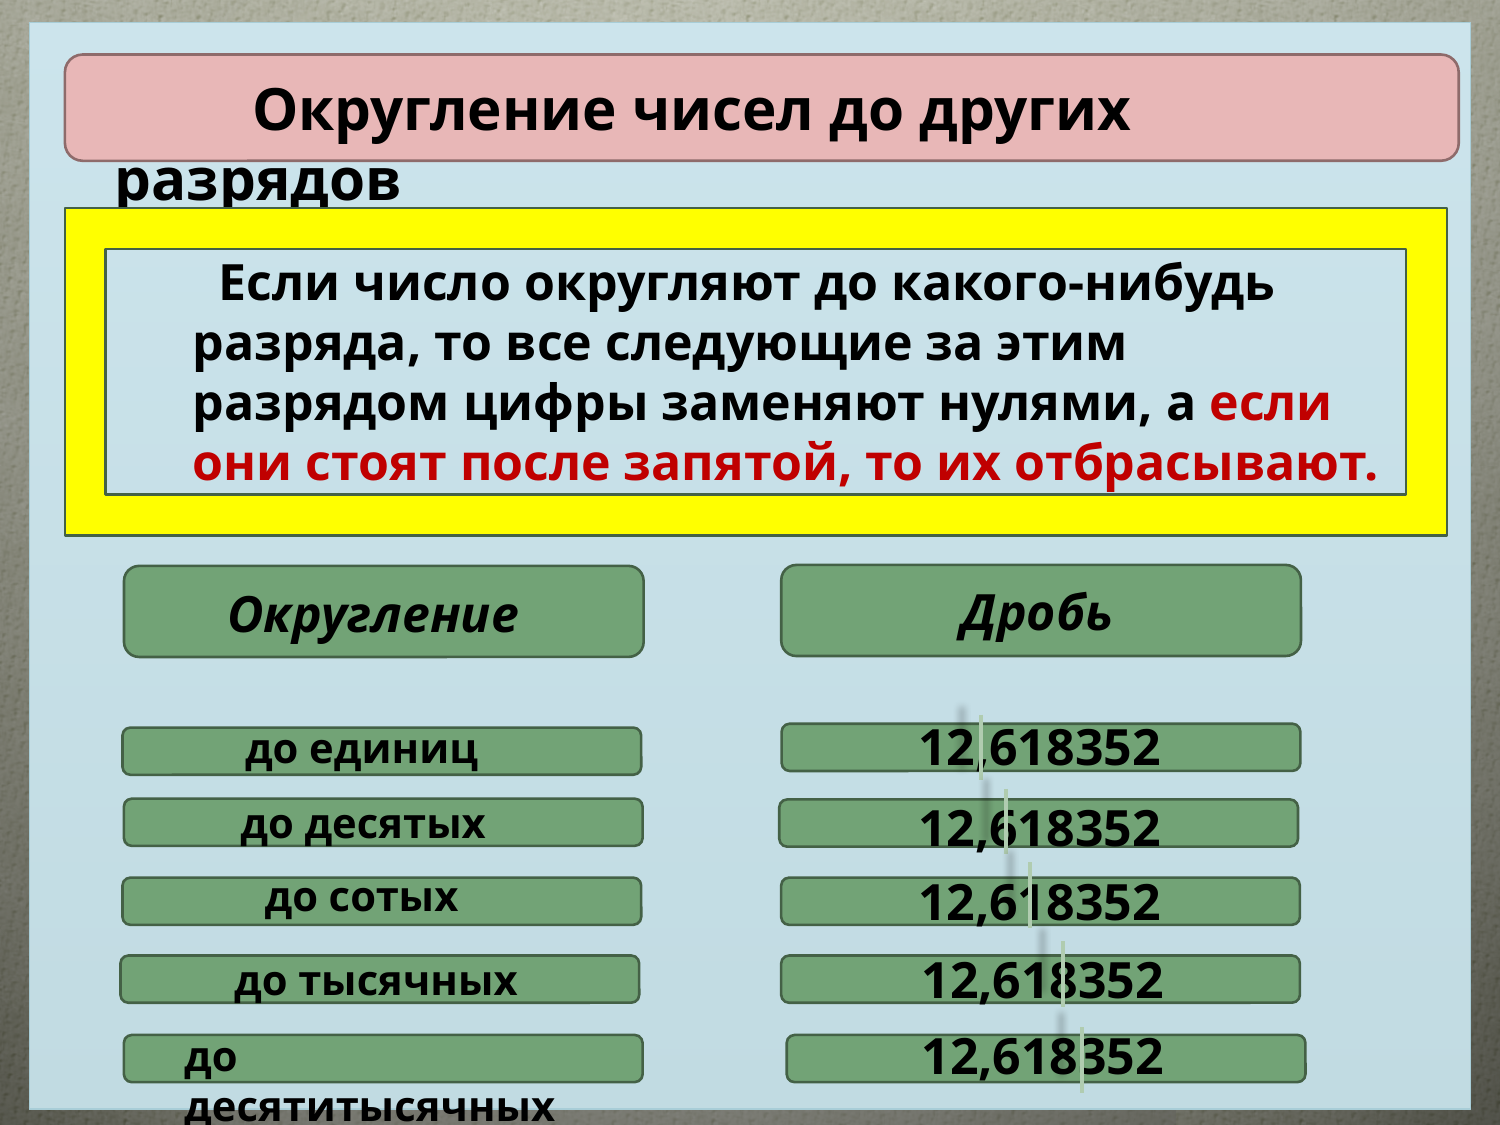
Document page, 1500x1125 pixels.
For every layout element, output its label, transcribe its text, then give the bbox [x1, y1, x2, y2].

text_box [779, 876, 903, 927]
text_box [545, 954, 641, 1005]
text_box 12,618352 [903, 707, 1329, 783]
text_box до тысячных [219, 946, 545, 1012]
text_box [1206, 1033, 1307, 1084]
text_box до десятых [225, 789, 575, 855]
text_box Если число округляют до какого-нибудь разряда, то все следующие за этим разрядом цифры заменяют нулями, а если они стоят после запятой, то их отбрасывают. [177, 242, 1407, 498]
text_box 12,618352 [906, 1017, 1206, 1092]
text_box [122, 1033, 169, 1084]
text_box [63, 53, 1461, 163]
text_box [779, 563, 1301, 658]
text_box до единиц [230, 714, 668, 780]
text_box [64, 207, 1448, 537]
text_box [785, 1033, 906, 1084]
text_box 12,618352 [1065, 941, 1226, 1016]
text_box 12,618352 [1032, 863, 1199, 939]
text_box [780, 722, 903, 773]
text_box [122, 564, 645, 659]
text_box [631, 1033, 644, 1084]
text_box 12,618352 [903, 863, 1036, 939]
text_box [1199, 876, 1302, 927]
text_box [119, 954, 219, 1005]
text_box [122, 797, 225, 848]
text_box Дробь [946, 572, 1408, 648]
text_box 12,618352 [903, 789, 1004, 863]
text_box [777, 798, 903, 848]
text_box [121, 876, 249, 927]
text_box 12,618352 [906, 941, 1061, 1016]
text_box [779, 954, 906, 1005]
text_box [29, 22, 1471, 1110]
text_box [1199, 798, 1300, 848]
text_box Округление чисел до других разрядов [100, 64, 1447, 207]
text_box Округление [212, 574, 643, 650]
text_box [575, 797, 644, 848]
text_box до сотых [249, 862, 510, 928]
text_box [1226, 954, 1302, 1005]
text_box [121, 726, 230, 777]
text_box 12,618352 [1008, 789, 1199, 863]
text_box до десятитысячных [169, 1022, 631, 1125]
text_box [510, 876, 643, 927]
